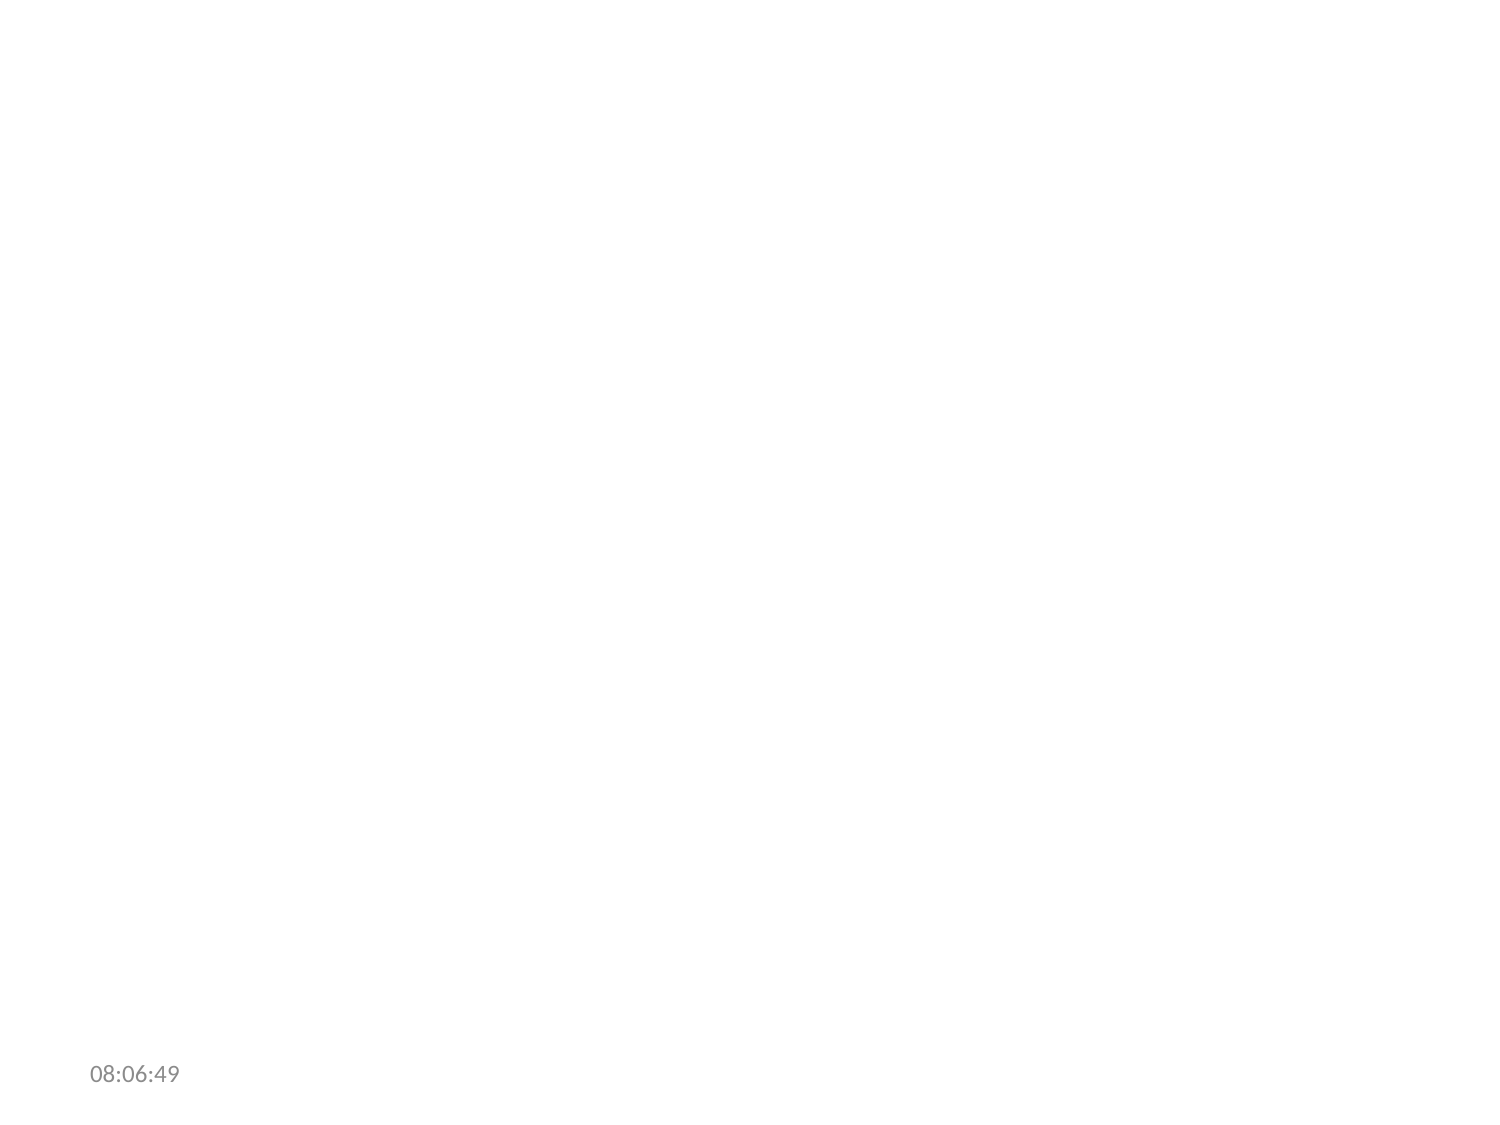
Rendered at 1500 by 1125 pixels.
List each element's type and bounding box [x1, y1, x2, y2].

slide_number [75, 1042, 425, 1103]
